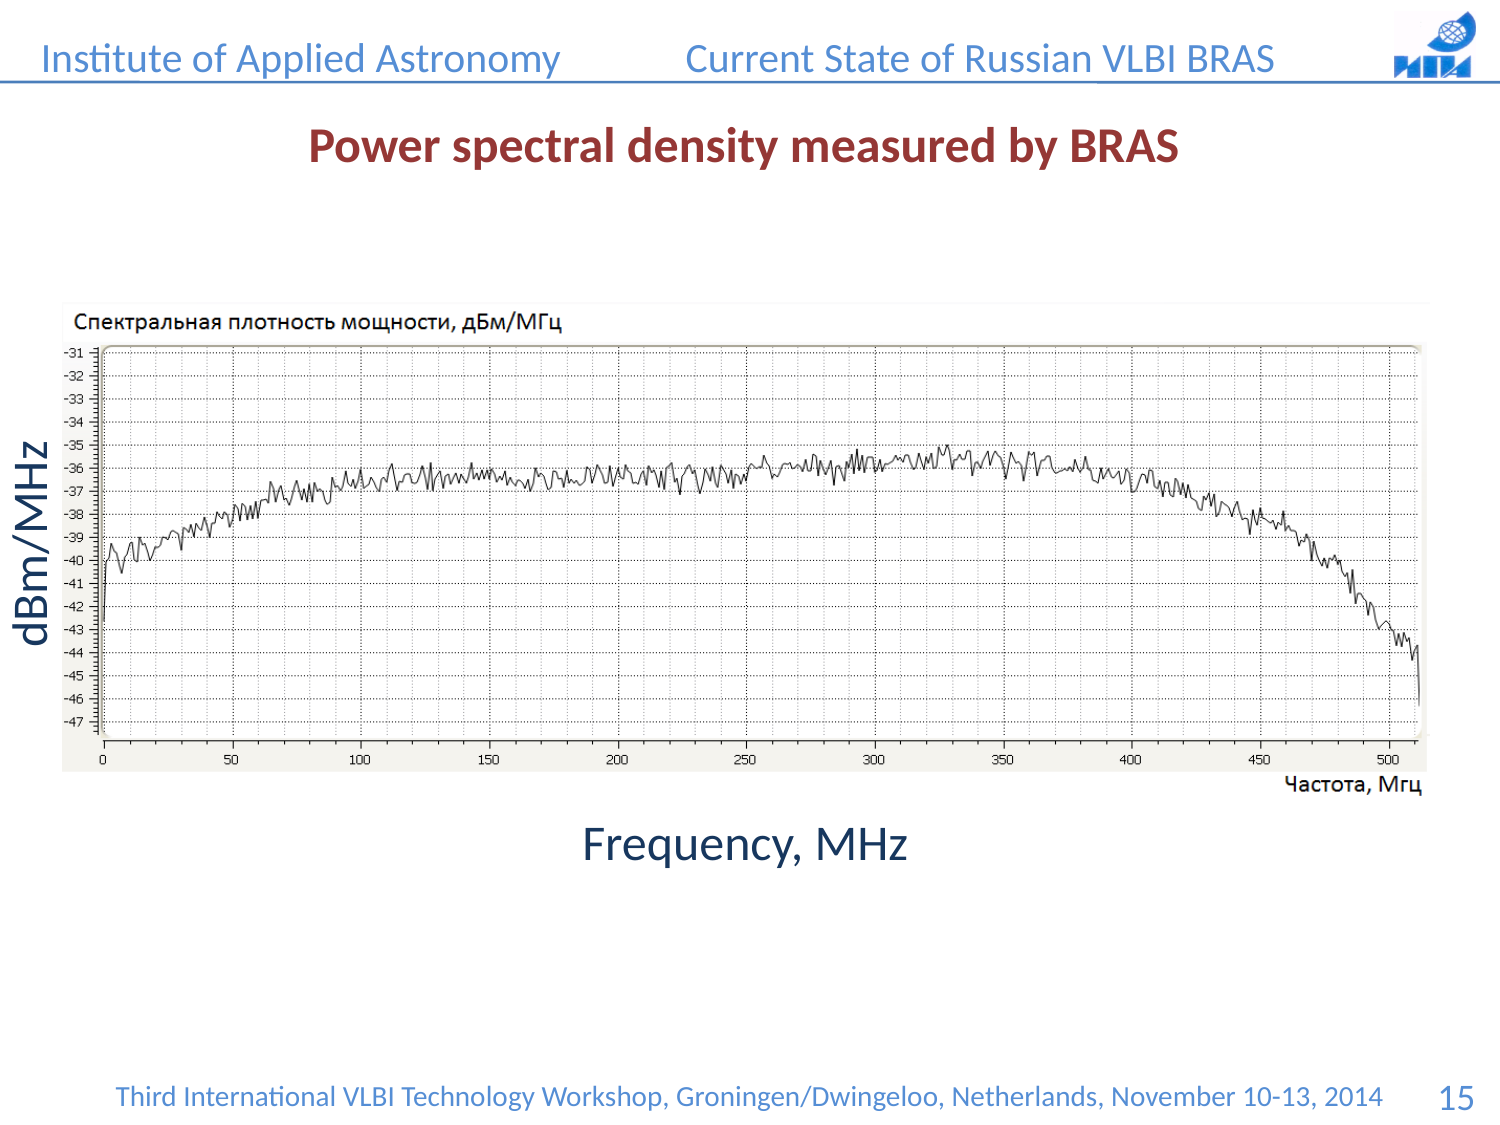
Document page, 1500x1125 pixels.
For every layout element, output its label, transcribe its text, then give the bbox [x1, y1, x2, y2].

text_box Power spectral density measured by BRAS [0, 105, 1500, 181]
text_box dBm/MHz [0, 438, 56, 663]
text_box Frequency, MHz [567, 807, 924, 878]
picture [1394, 11, 1476, 78]
picture [61, 302, 1430, 799]
